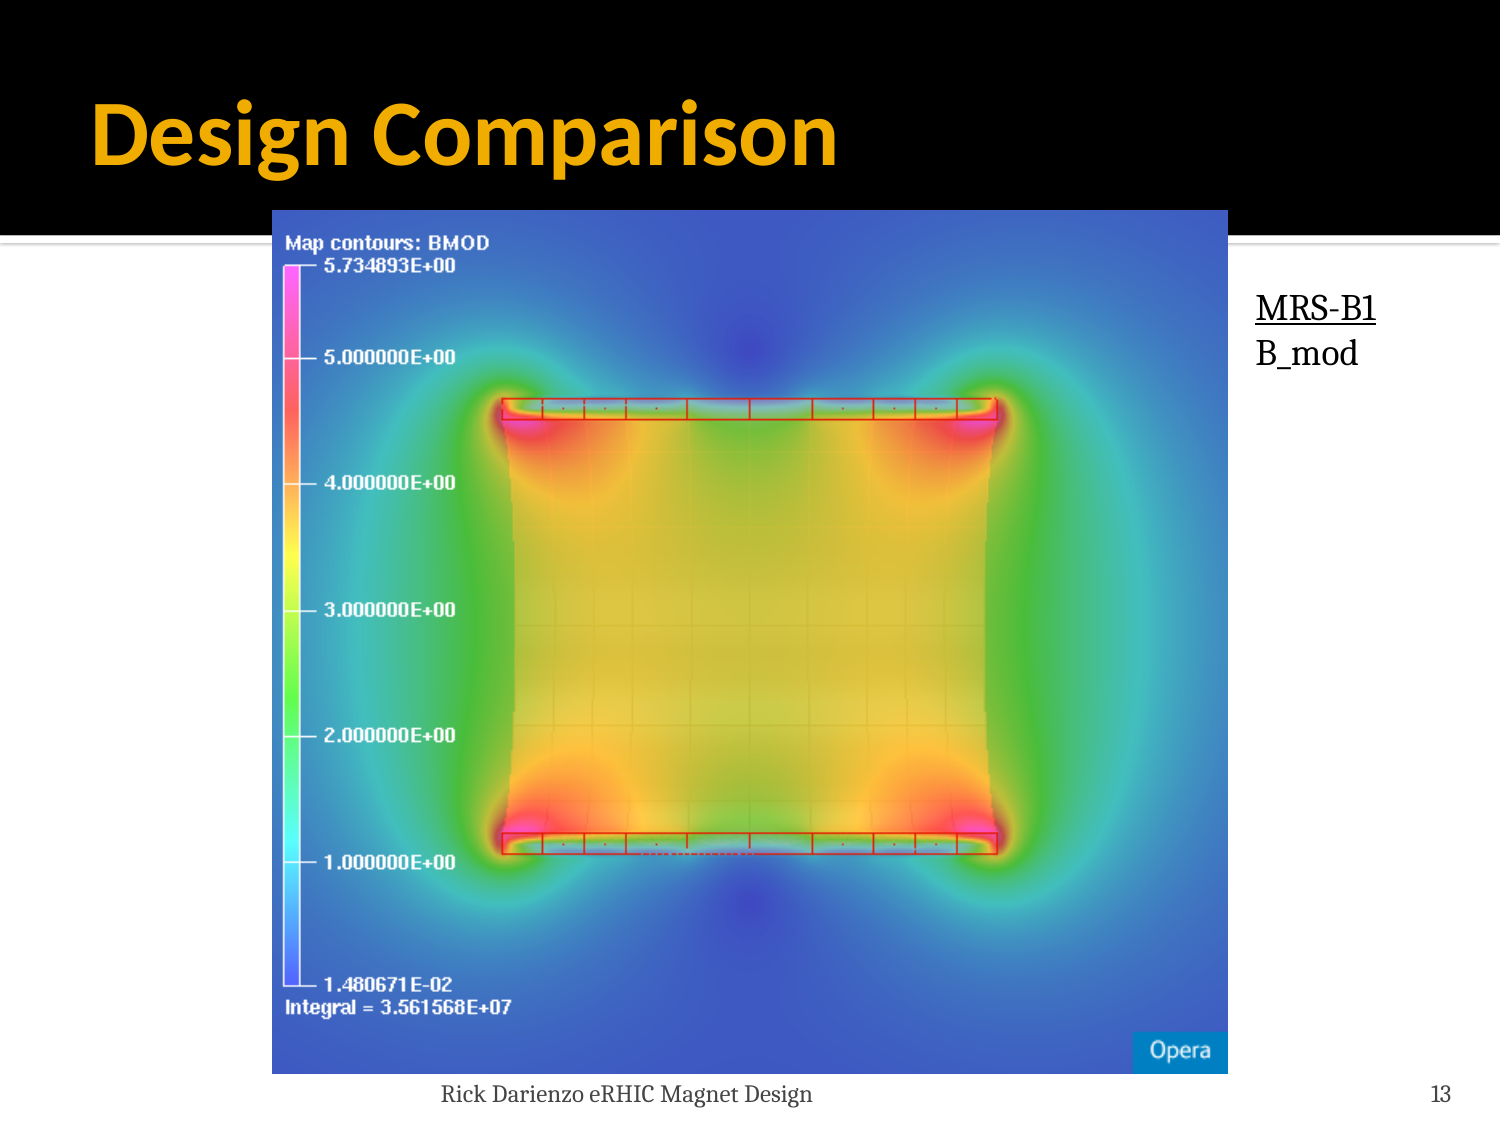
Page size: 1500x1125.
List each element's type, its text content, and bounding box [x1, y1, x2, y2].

title Design Comparison [75, 25, 1425, 209]
slide_number 13 [1345, 1082, 1467, 1108]
footer Rick Darienzo eRHIC Magnet Design [433, 1082, 1337, 1108]
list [0, 210, 1500, 1074]
